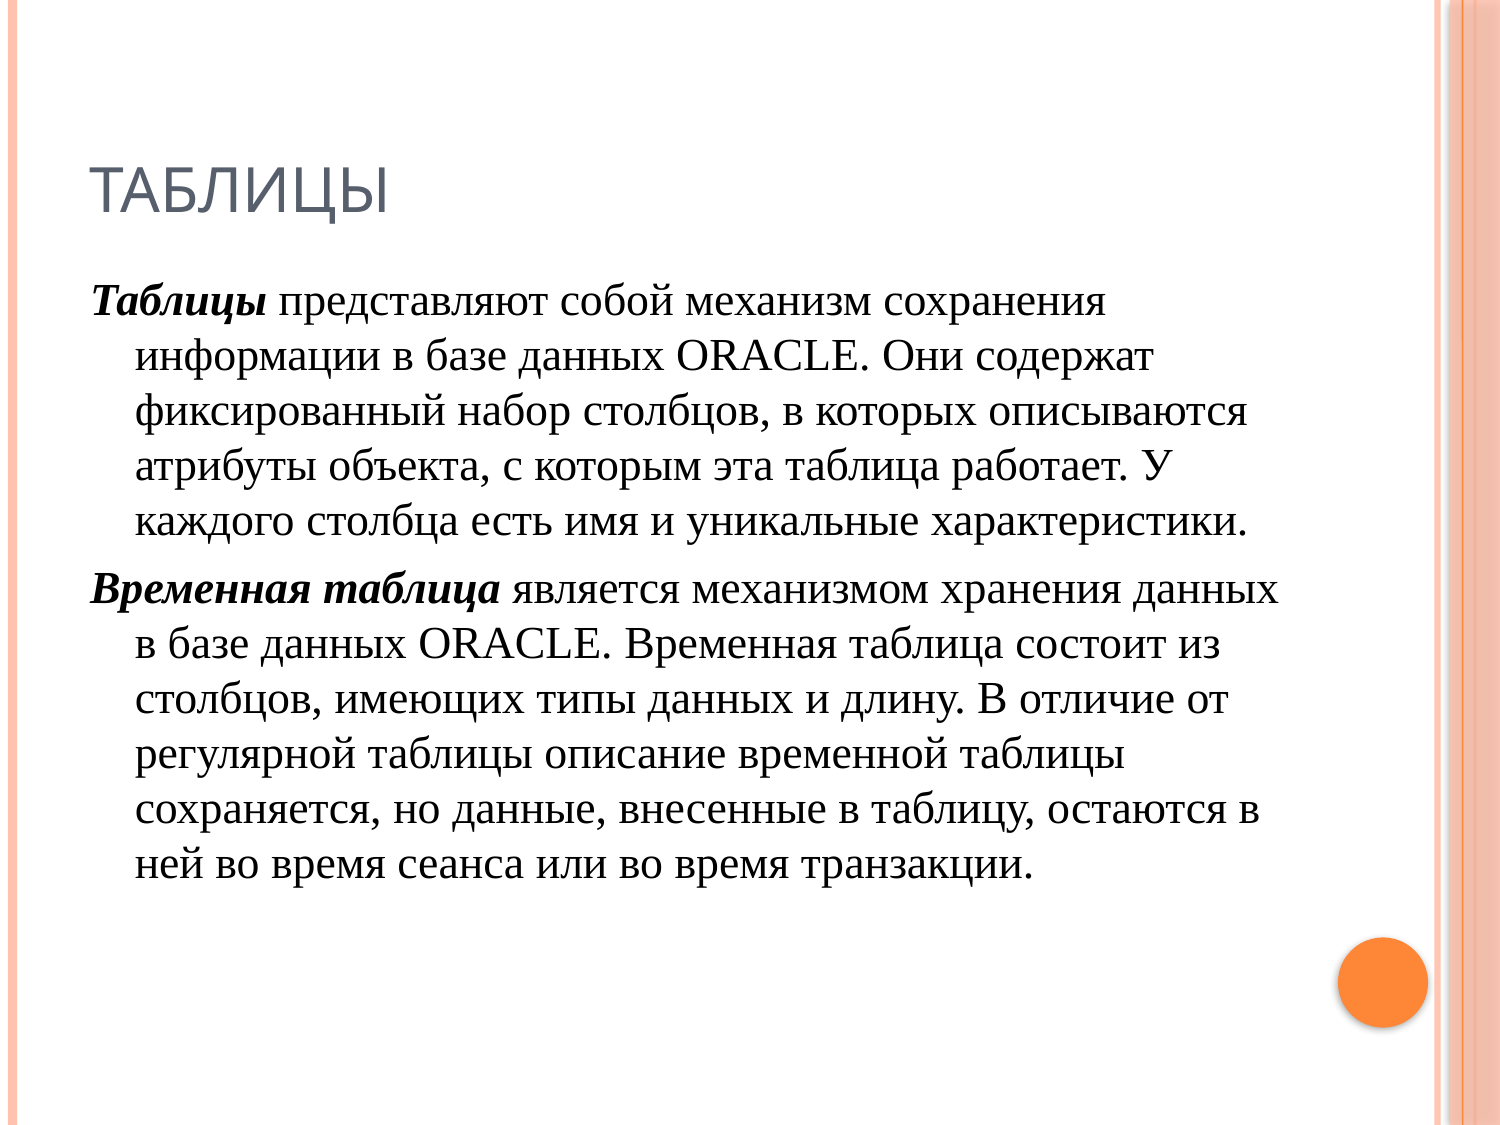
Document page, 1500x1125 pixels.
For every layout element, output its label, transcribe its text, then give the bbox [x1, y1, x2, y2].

list Таблицы представляют собой механизм сохранения информации в базе данных ORACLE. Они содержат фиксированный набор столбцов, в которых описываются атрибуты объекта, с которым эта таблица работает. У каждого столбца есть имя и уникальные характеристики. Временная таблица является механизмом хранения данных в базе данных ORACLE. Временная таблица состоит из столбцов, имеющих типы данных и длину. В отличие от регулярной таблицы описание временной таблицы сохраняется, но данные, внесенные в таблицу, остаются в ней во время сеанса или во время транзакции. [75, 262, 1300, 1062]
title Таблицы [75, 45, 1300, 233]
